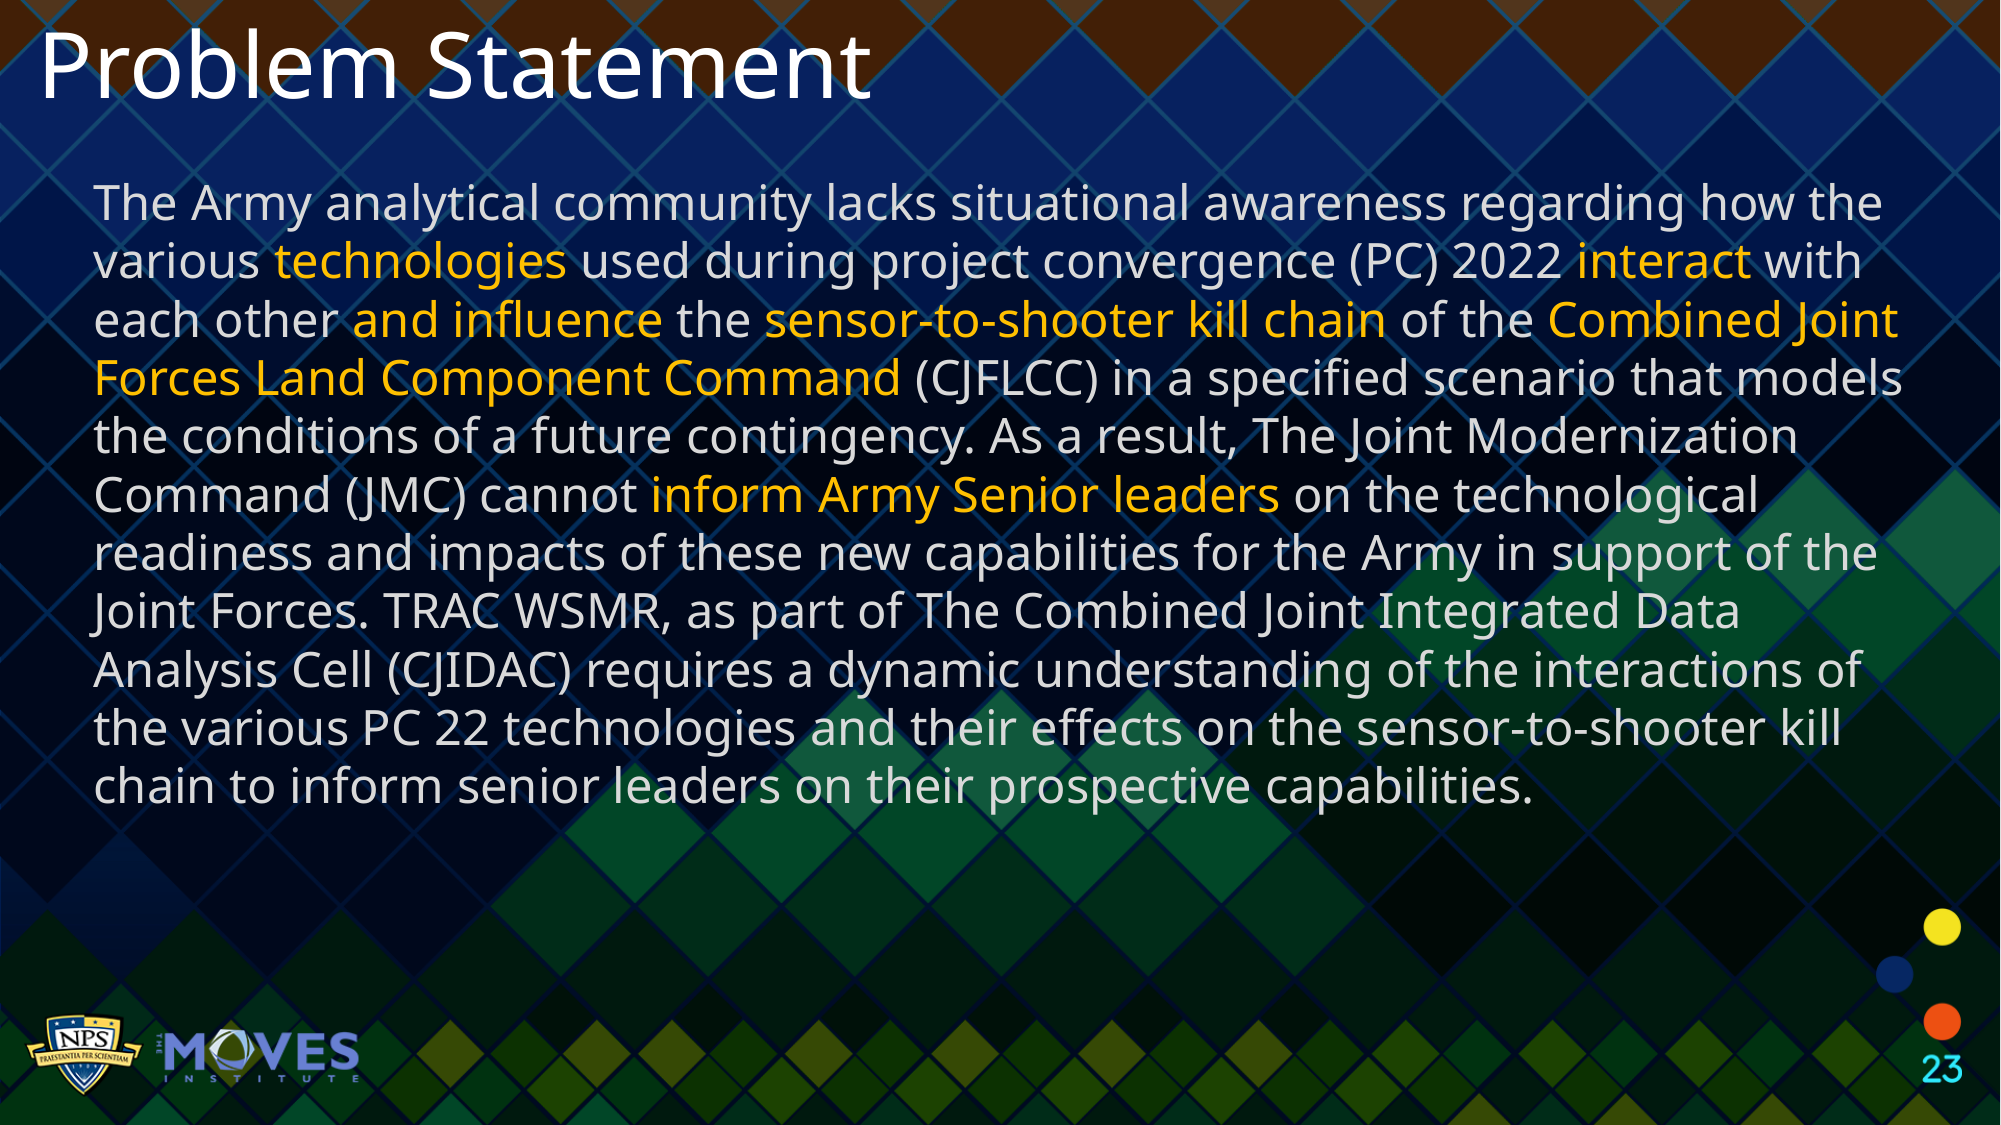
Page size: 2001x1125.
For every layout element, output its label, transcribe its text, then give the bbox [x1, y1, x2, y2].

text_box Problem Statement [22, 0, 1977, 125]
text_box The Army analytical community lacks situational awareness regarding how the various technologies used during project convergence (PC) 2022 interact with each other and influence the sensor-to-shooter kill chain of the Combined Joint Forces Land Component Command (CJFLCC) in a specified scenario that models the conditions of a future contingency. As a result, The Joint Modernization Command (JMC) cannot inform Army Senior leaders on the technological readiness and impacts of these new capabilities for the Army in support of the Joint Forces. TRAC WSMR, as part of The Combined Joint Integrated Data Analysis Cell (CJIDAC) requires a dynamic understanding of the interactions of the various PC 22 technologies and their effects on the sensor-to-shooter kill chain to inform senior leaders on their prospective capabilities. [78, 164, 1922, 887]
picture [0, 0, 2001, 1125]
